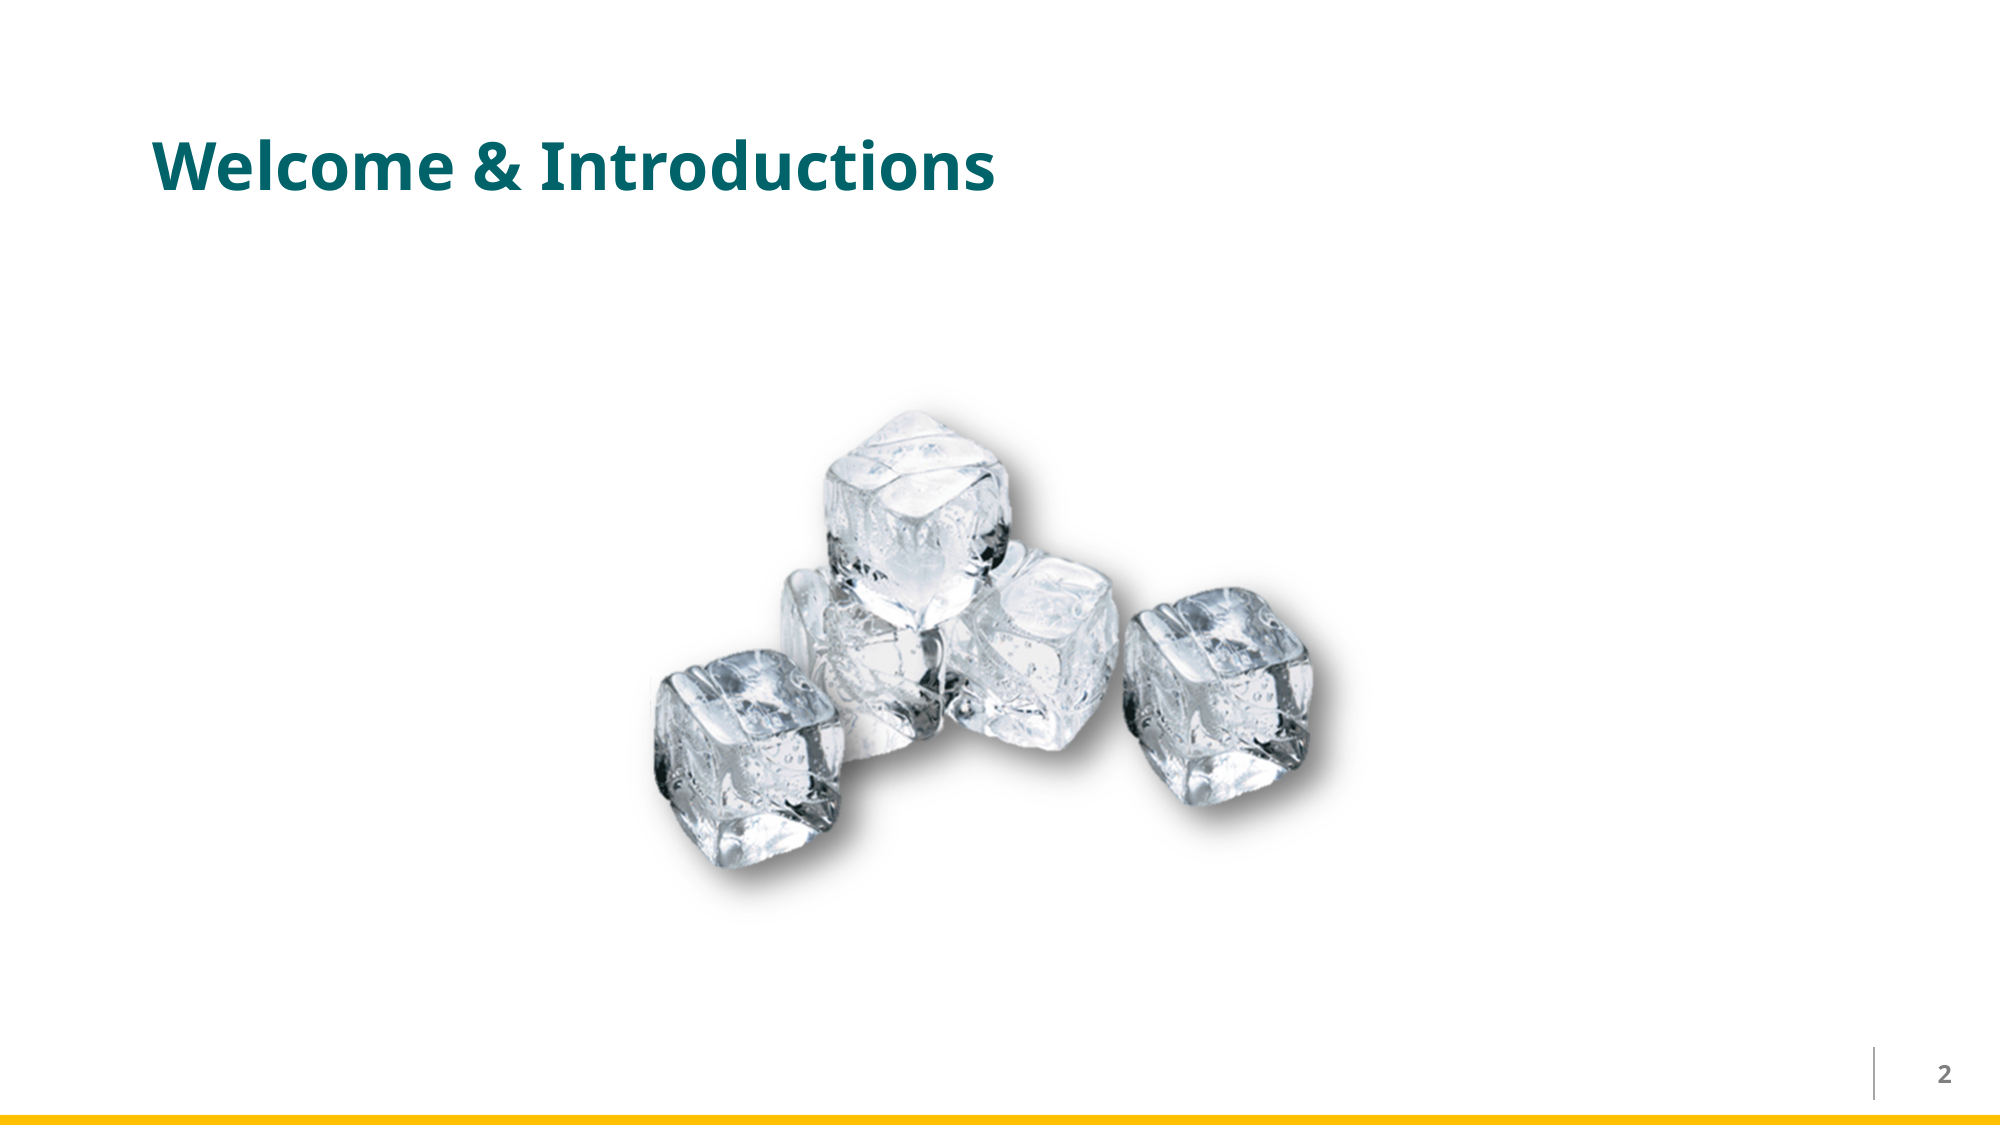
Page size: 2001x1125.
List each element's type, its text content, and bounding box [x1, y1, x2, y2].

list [618, 376, 1382, 936]
title Welcome & Introductions [137, 59, 1863, 278]
